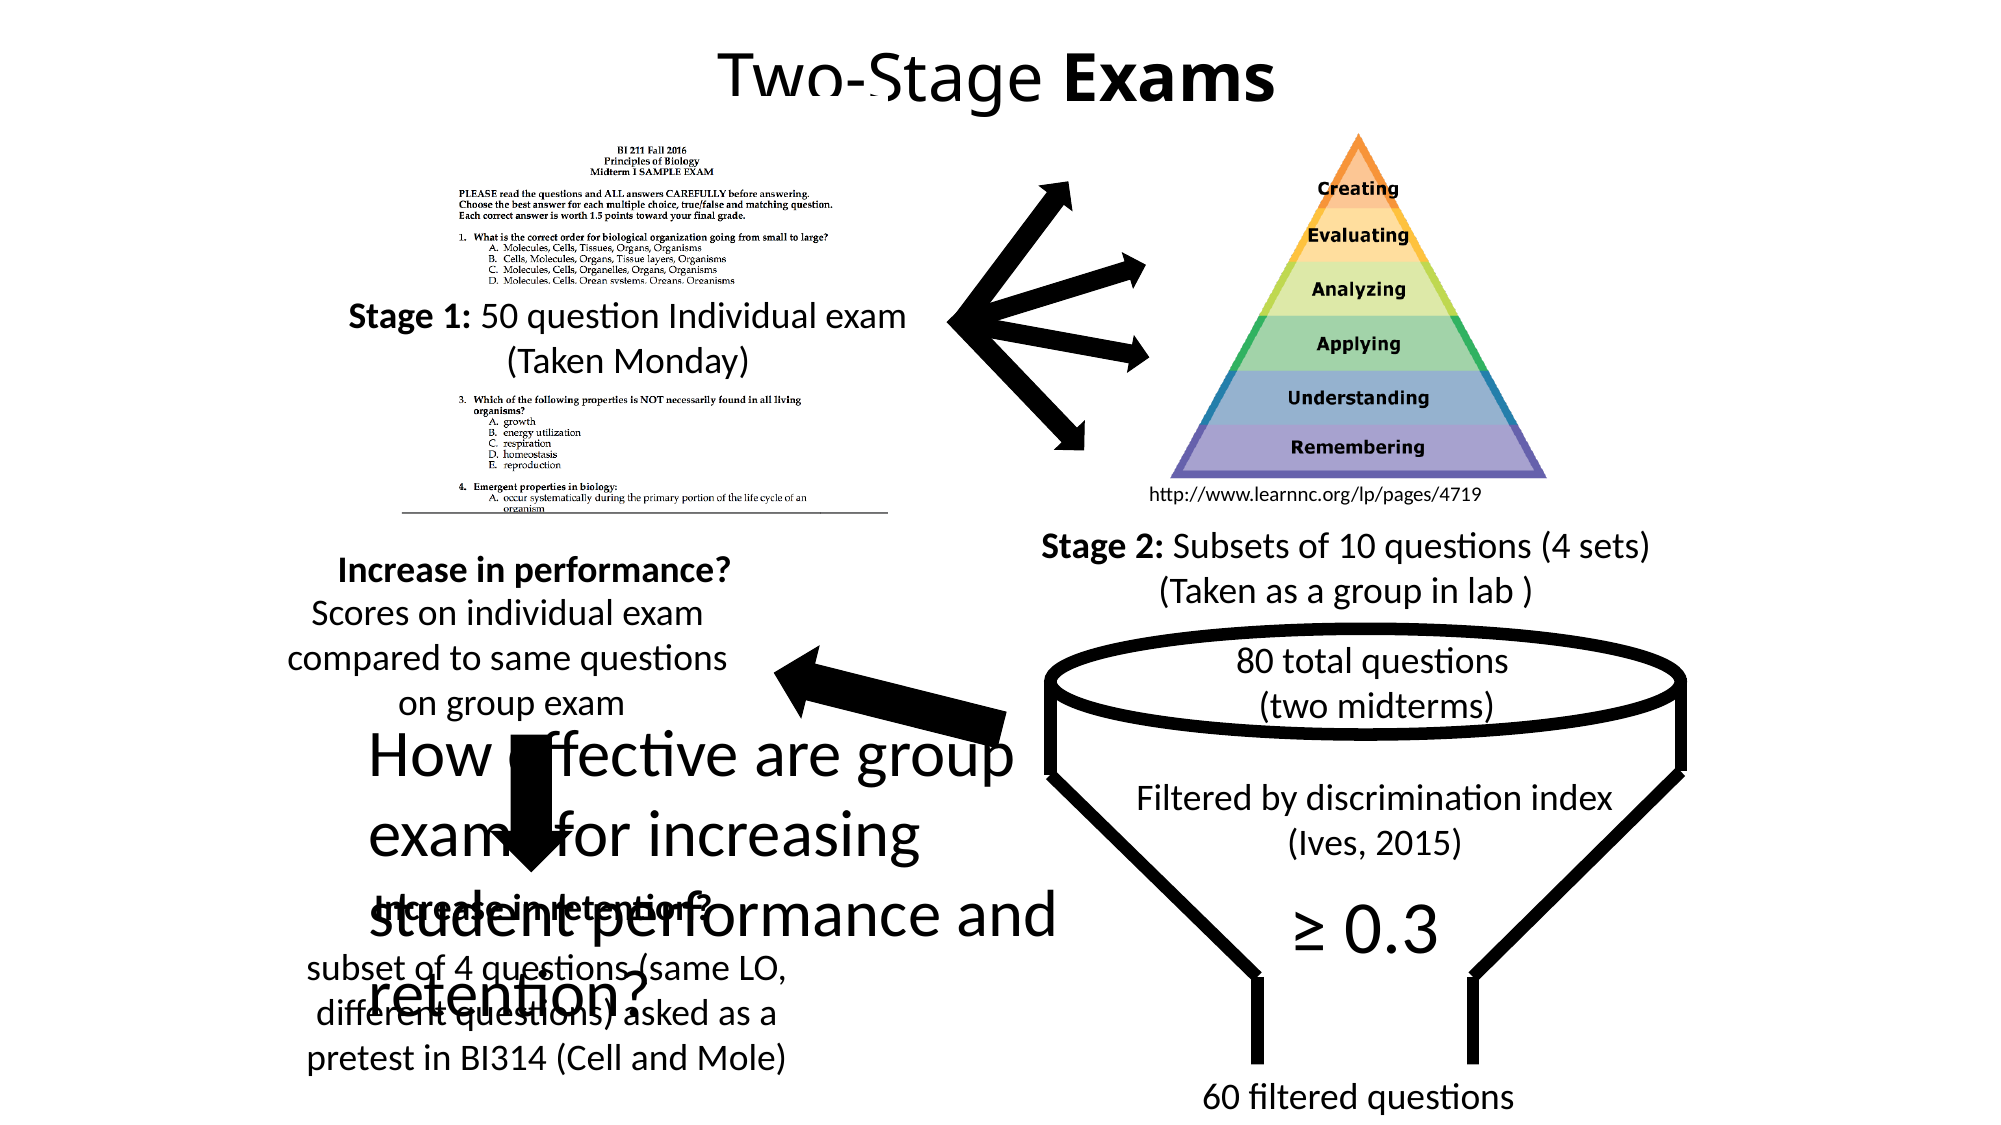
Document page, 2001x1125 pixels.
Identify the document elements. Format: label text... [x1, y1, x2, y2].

text_box Stage 1: 50 question Individual exam (Taken Monday) [320, 283, 401, 389]
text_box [1050, 628, 1681, 1070]
text_box subset of 4 questions (same LO, different questions) asked as a pretest in BI314 (Cell and Mole) [249, 936, 845, 1086]
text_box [959, 163, 1151, 476]
title Two-Stage Exams [244, 14, 1750, 123]
text_box 60 filtered questions [1187, 1070, 1530, 1125]
text_box Stage 2: Subsets of 10 questions (4 sets) (Taken as a group in lab ) [1011, 514, 1681, 619]
text_box Stage 1: 50 question Individual exam (Taken Monday) [888, 283, 936, 389]
text_box Increase in performance? [322, 537, 748, 598]
picture [401, 96, 888, 515]
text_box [1134, 122, 1679, 515]
text_box Scores on individual exam compared to same questions on group exam [272, 580, 752, 731]
text_box How effective are group exams for increasing student performance and retention? [353, 702, 1050, 1037]
text_box [773, 645, 968, 702]
